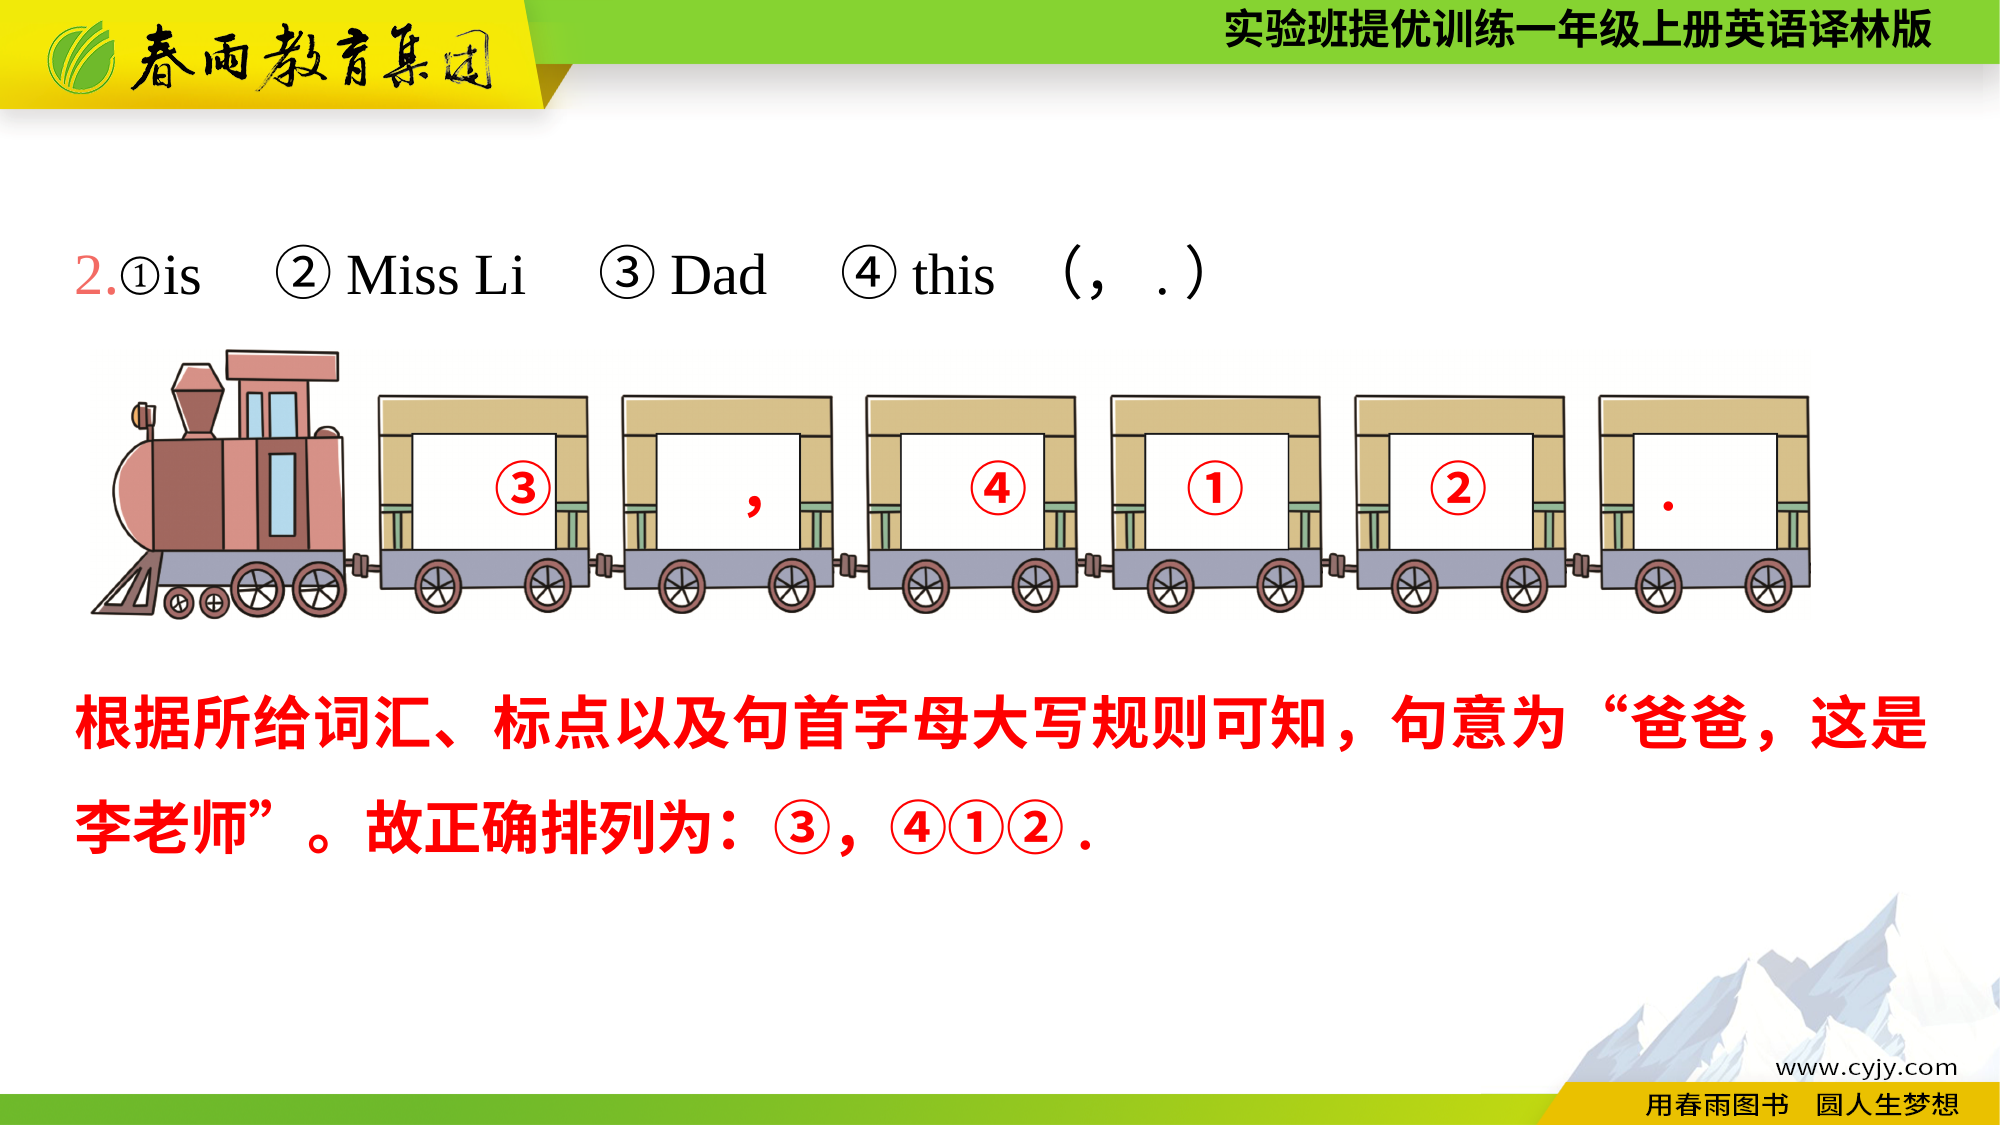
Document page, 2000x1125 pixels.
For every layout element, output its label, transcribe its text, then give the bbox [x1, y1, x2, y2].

text_box 根据所给词汇、标点以及句首字母大写规则可知，句意为“爸爸，这是李老师”。故正确排列为：③，④①②. [59, 643, 1944, 869]
list 2.①is ②Miss Li ③Dad ④this （，.） [59, 193, 1944, 302]
picture [0, 0, 2000, 1125]
